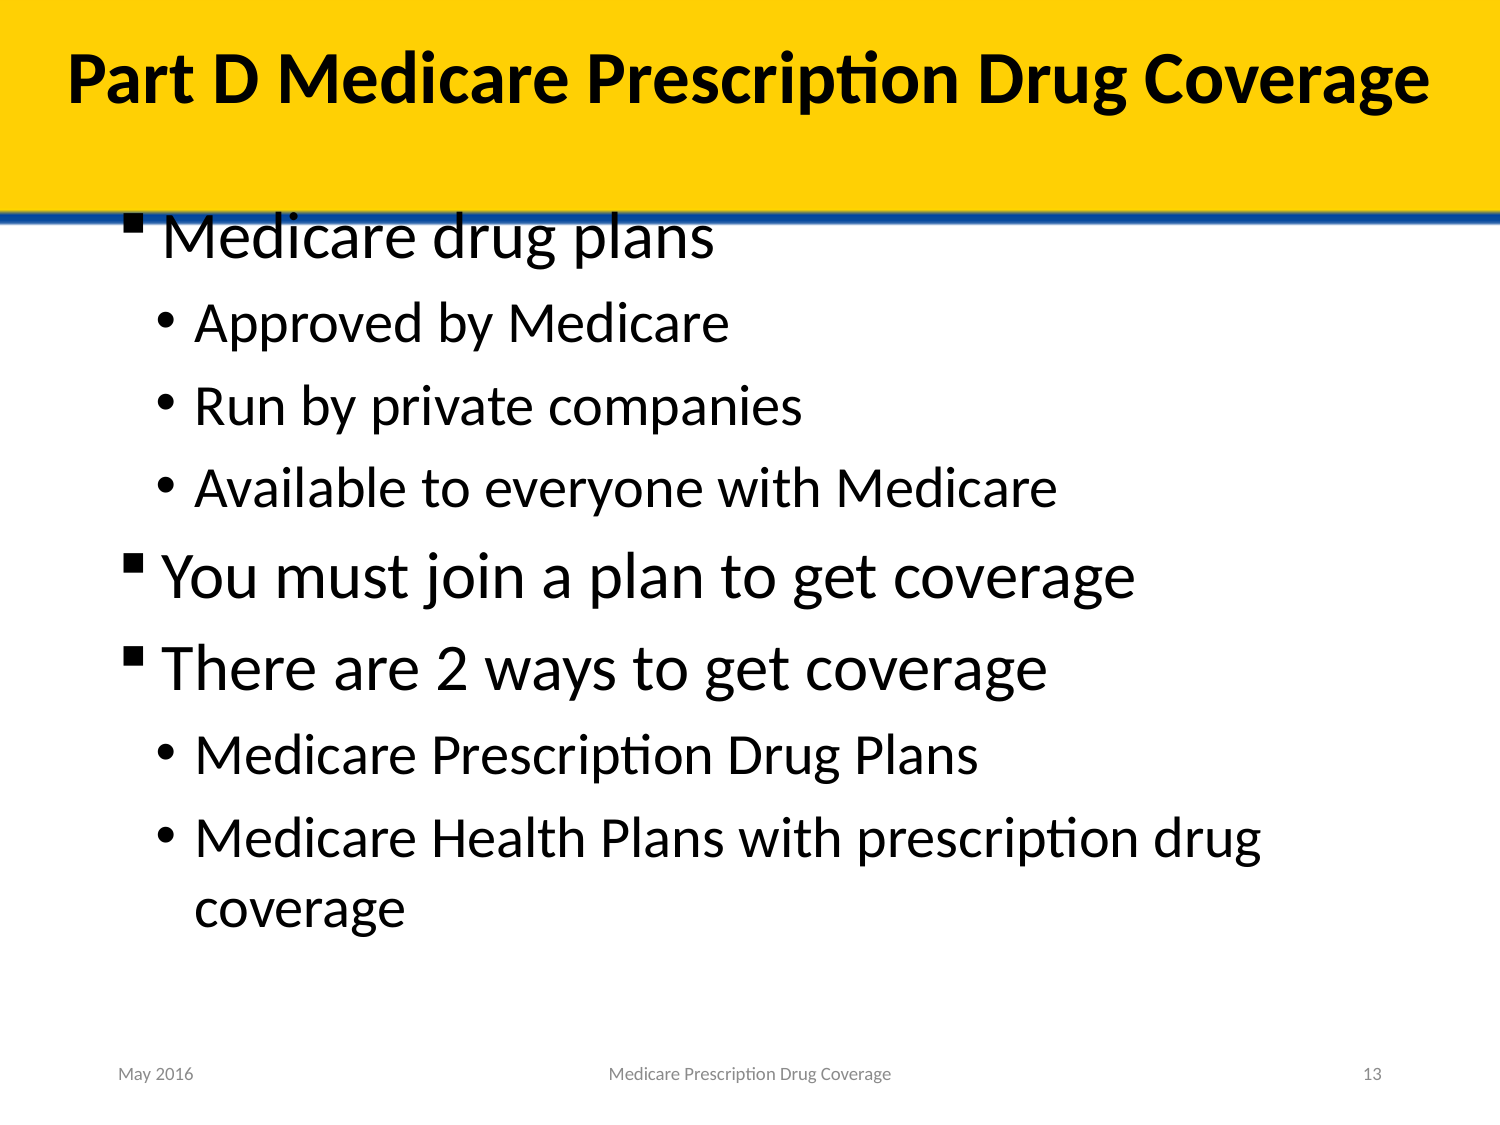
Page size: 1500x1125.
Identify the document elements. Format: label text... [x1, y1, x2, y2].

picture [0, 157, 1500, 1125]
footer Medicare Prescription Drug Coverage [496, 1042, 1004, 1103]
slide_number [103, 1042, 441, 1103]
title Part D Medicare Prescription Drug Coverage [0, 2, 1500, 157]
slide_number 13 [1059, 1042, 1397, 1103]
list Medicare drug plans Approved by Medicare Run by private companies Available to everyone with Medicare You must join a plan to get coverage There are 2 ways to get coverage Medicare Prescription Drug Plans Medicare Health Plans with prescription drug coverage [103, 184, 1397, 1014]
